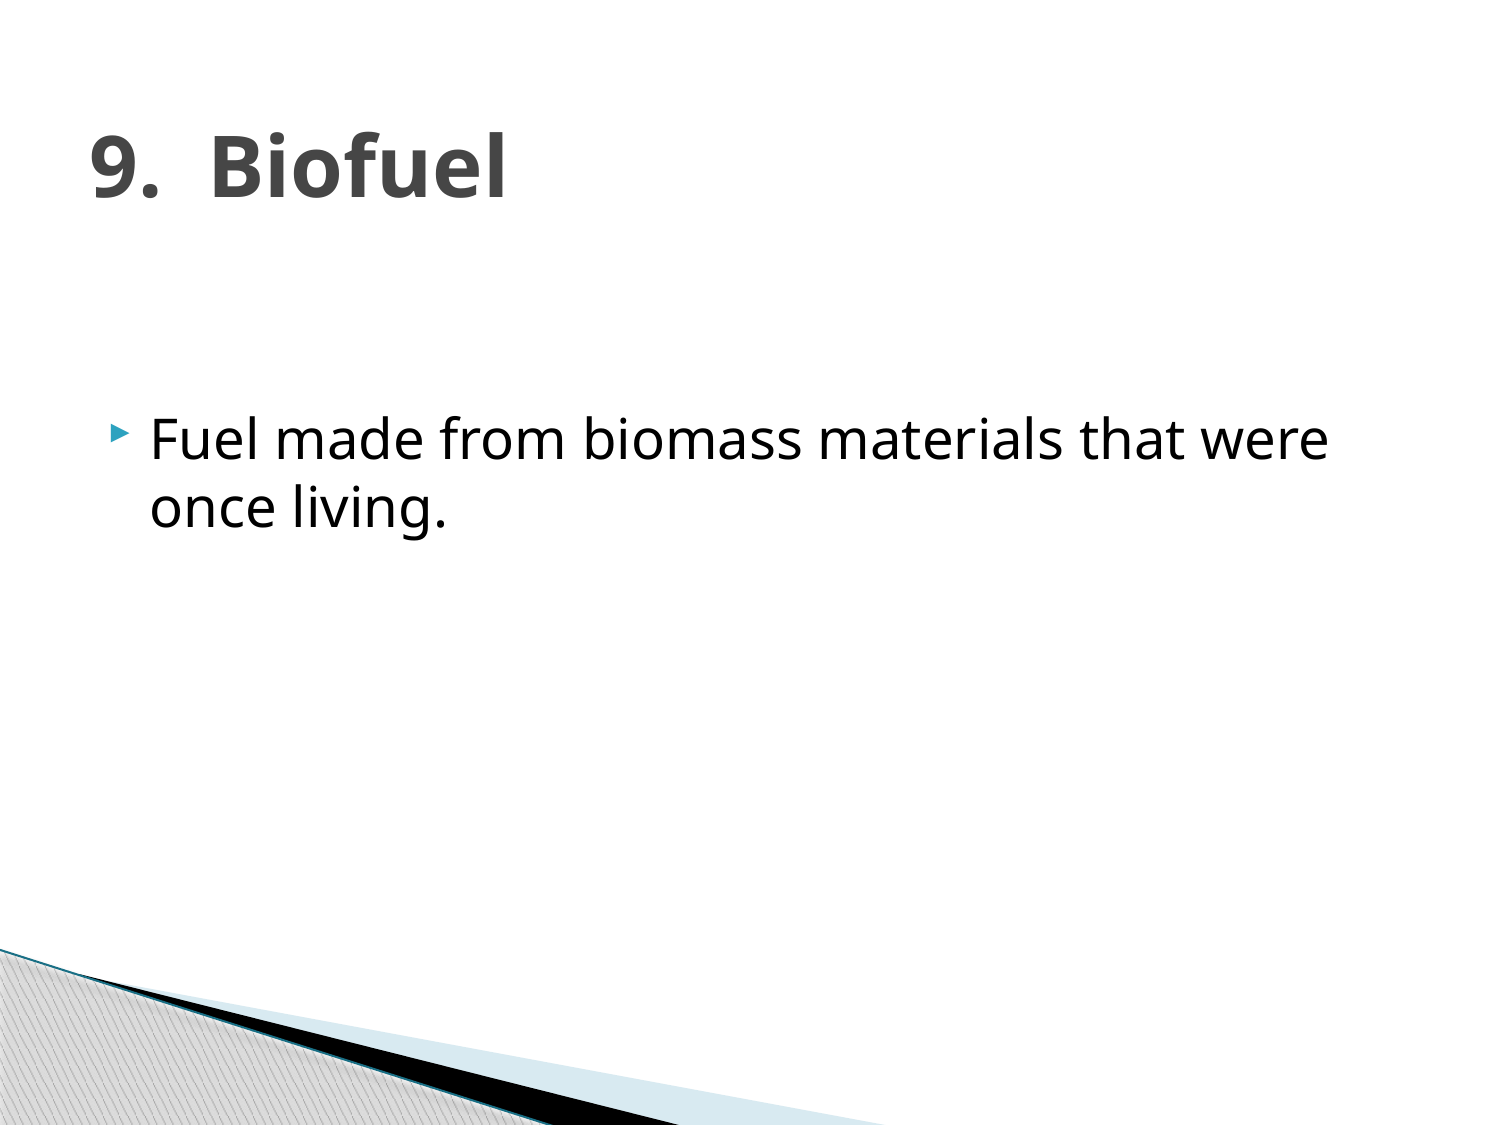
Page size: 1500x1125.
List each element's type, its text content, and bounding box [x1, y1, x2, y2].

list Fuel made from biomass materials that were once living. [75, 396, 1425, 986]
title 9. Biofuel [75, 45, 1425, 282]
